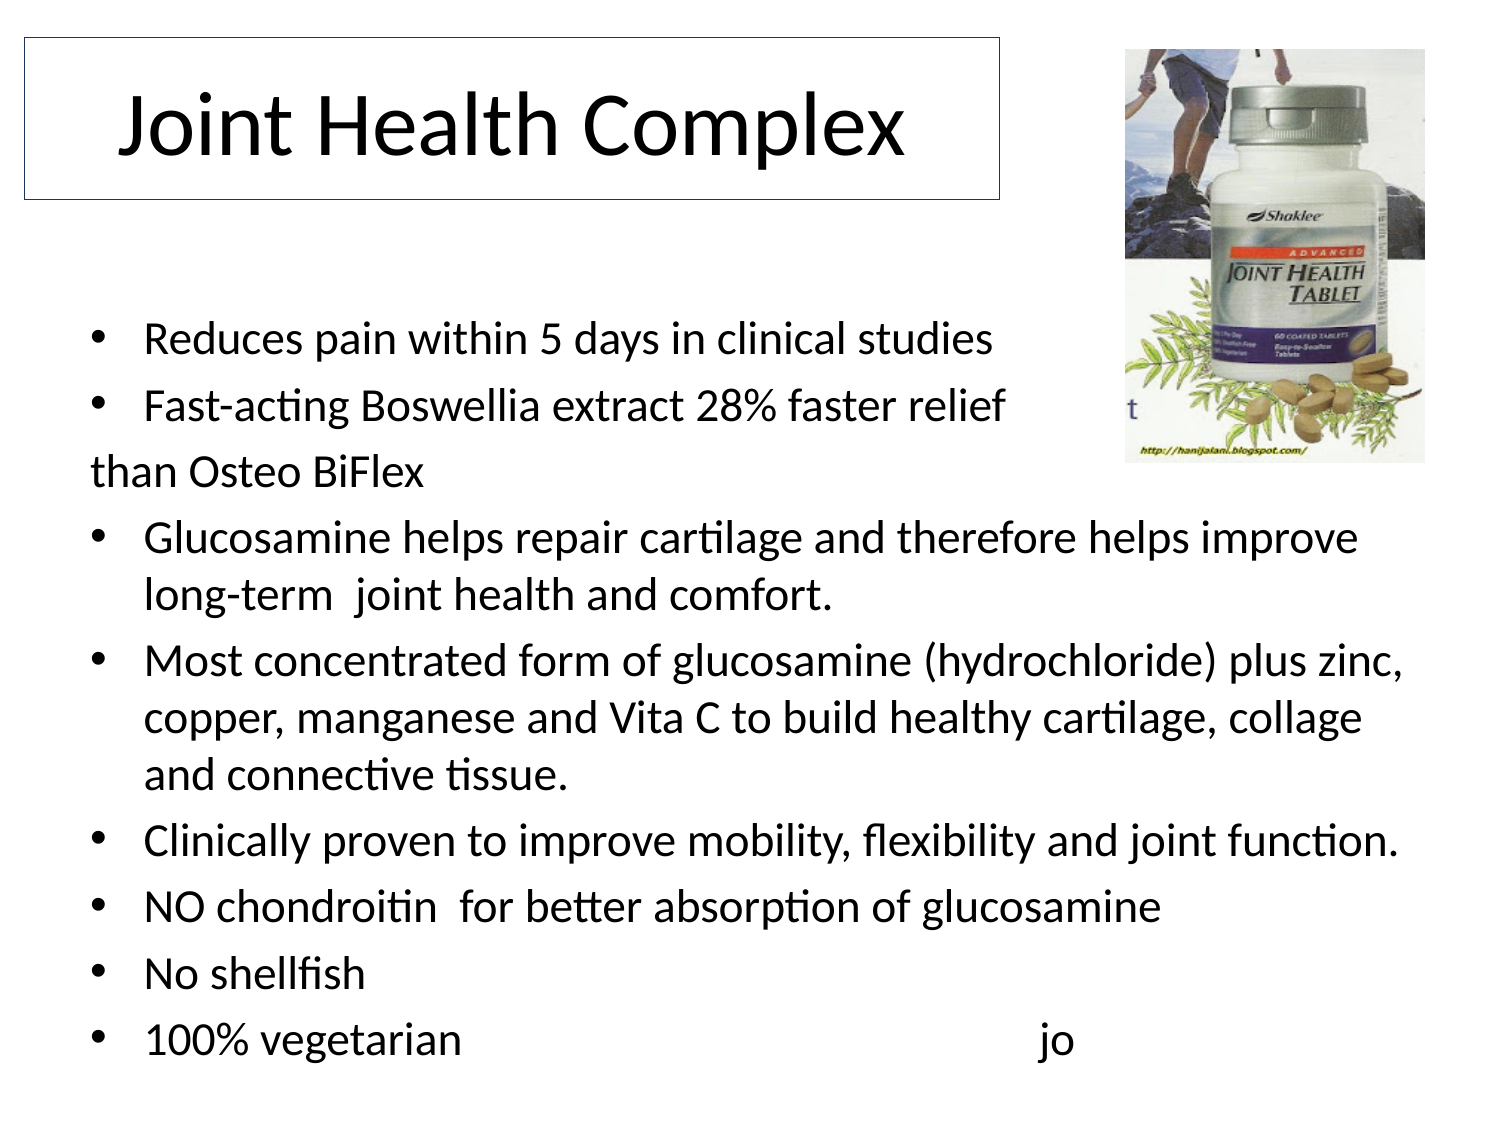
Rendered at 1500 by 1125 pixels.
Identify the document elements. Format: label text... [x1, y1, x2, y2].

title Joint Health Complex [24, 37, 1000, 200]
list Reduces pain within 5 days in clinical studies Fast-acting Boswellia extract 28% faster relief than Osteo BiFlex Glucosamine helps repair cartilage and therefore helps improve long-term joint health and comfort. Most concentrated form of glucosamine (hydrochloride) plus zinc, copper, manganese and Vita C to build healthy cartilage, collage and connective tissue. Clinically proven to improve mobility, flexibility and joint function. NO chondroitin for better absorption of glucosamine No shellfish 100% vegetarian jo [75, 299, 1425, 1088]
picture [1124, 49, 1426, 463]
